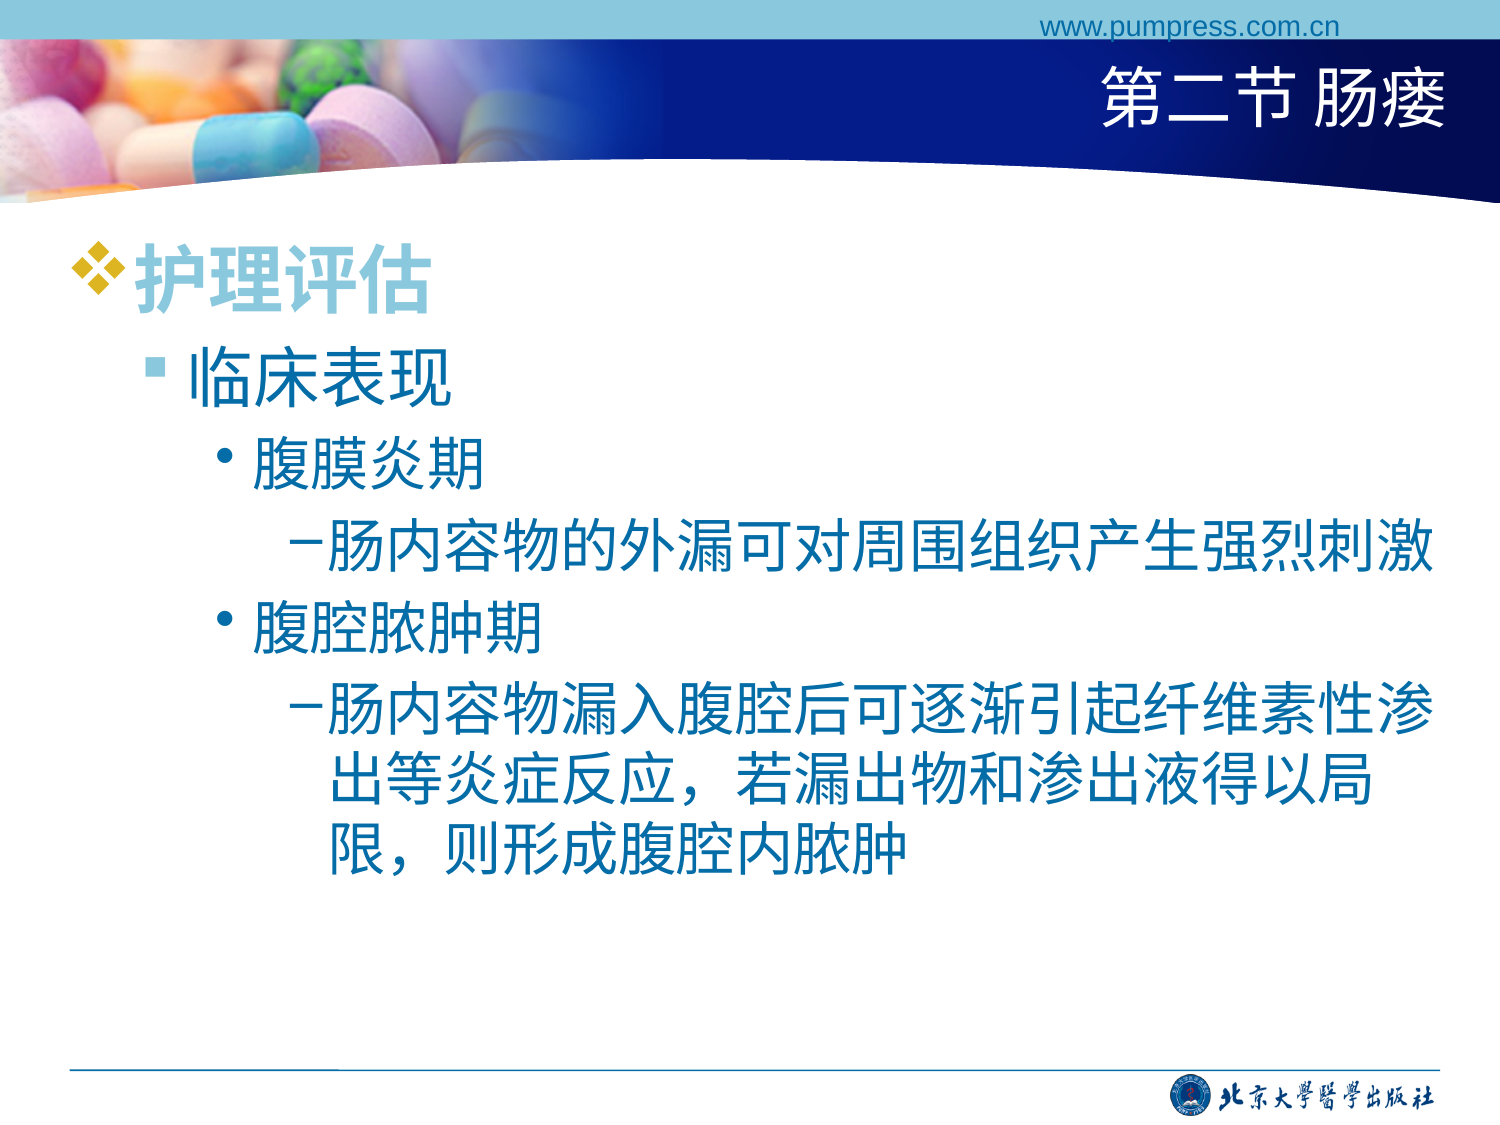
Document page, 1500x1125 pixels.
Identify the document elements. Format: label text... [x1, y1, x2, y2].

picture [1170, 1074, 1436, 1118]
list 护理评估 临床表现 腹膜炎期 肠内容物的外漏可对周围组织产生强烈刺激 腹腔脓肿期 肠内容物漏入腹腔后可逐渐引起纤维素性渗出等炎症反应，若漏出物和渗出液得以局限，则形成腹腔内脓肿 [49, 224, 1463, 1026]
title 第二节 肠瘘 [137, 49, 1463, 143]
slide_number www.pumpress.com.cn [1025, 0, 1463, 38]
picture [0, 40, 1500, 203]
